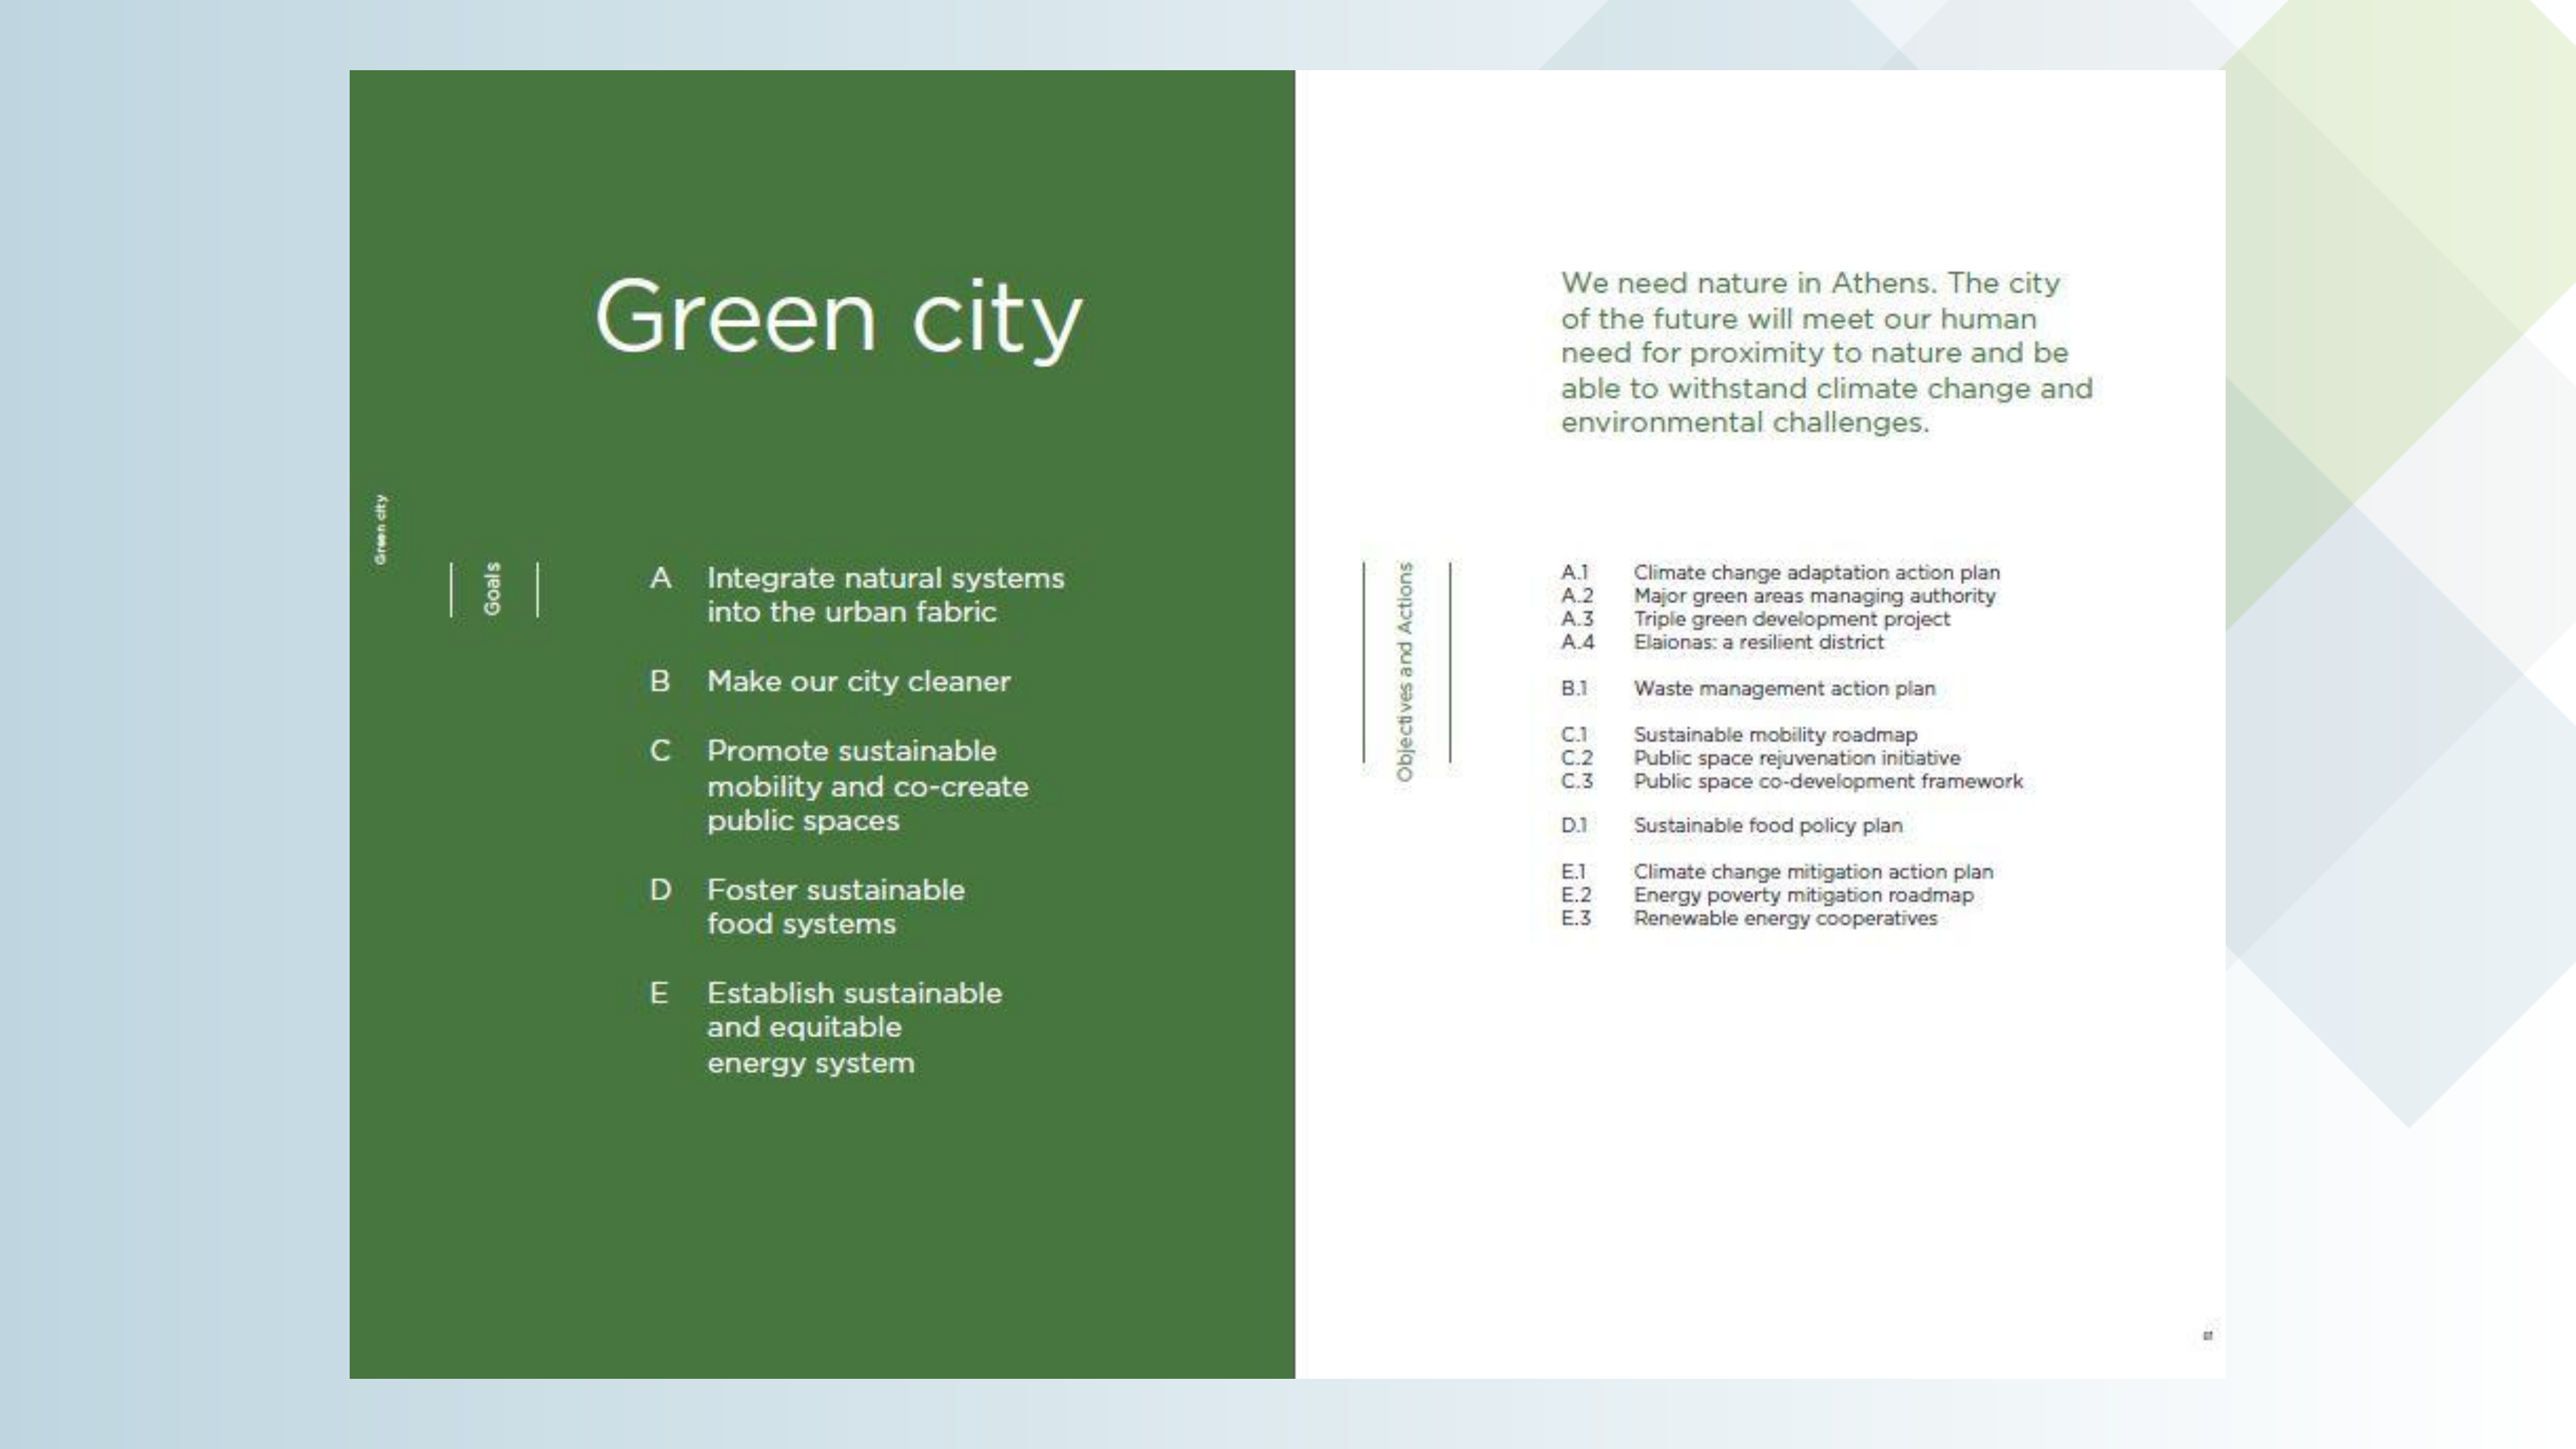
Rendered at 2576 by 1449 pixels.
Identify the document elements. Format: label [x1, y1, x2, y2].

picture [350, 70, 2226, 1379]
